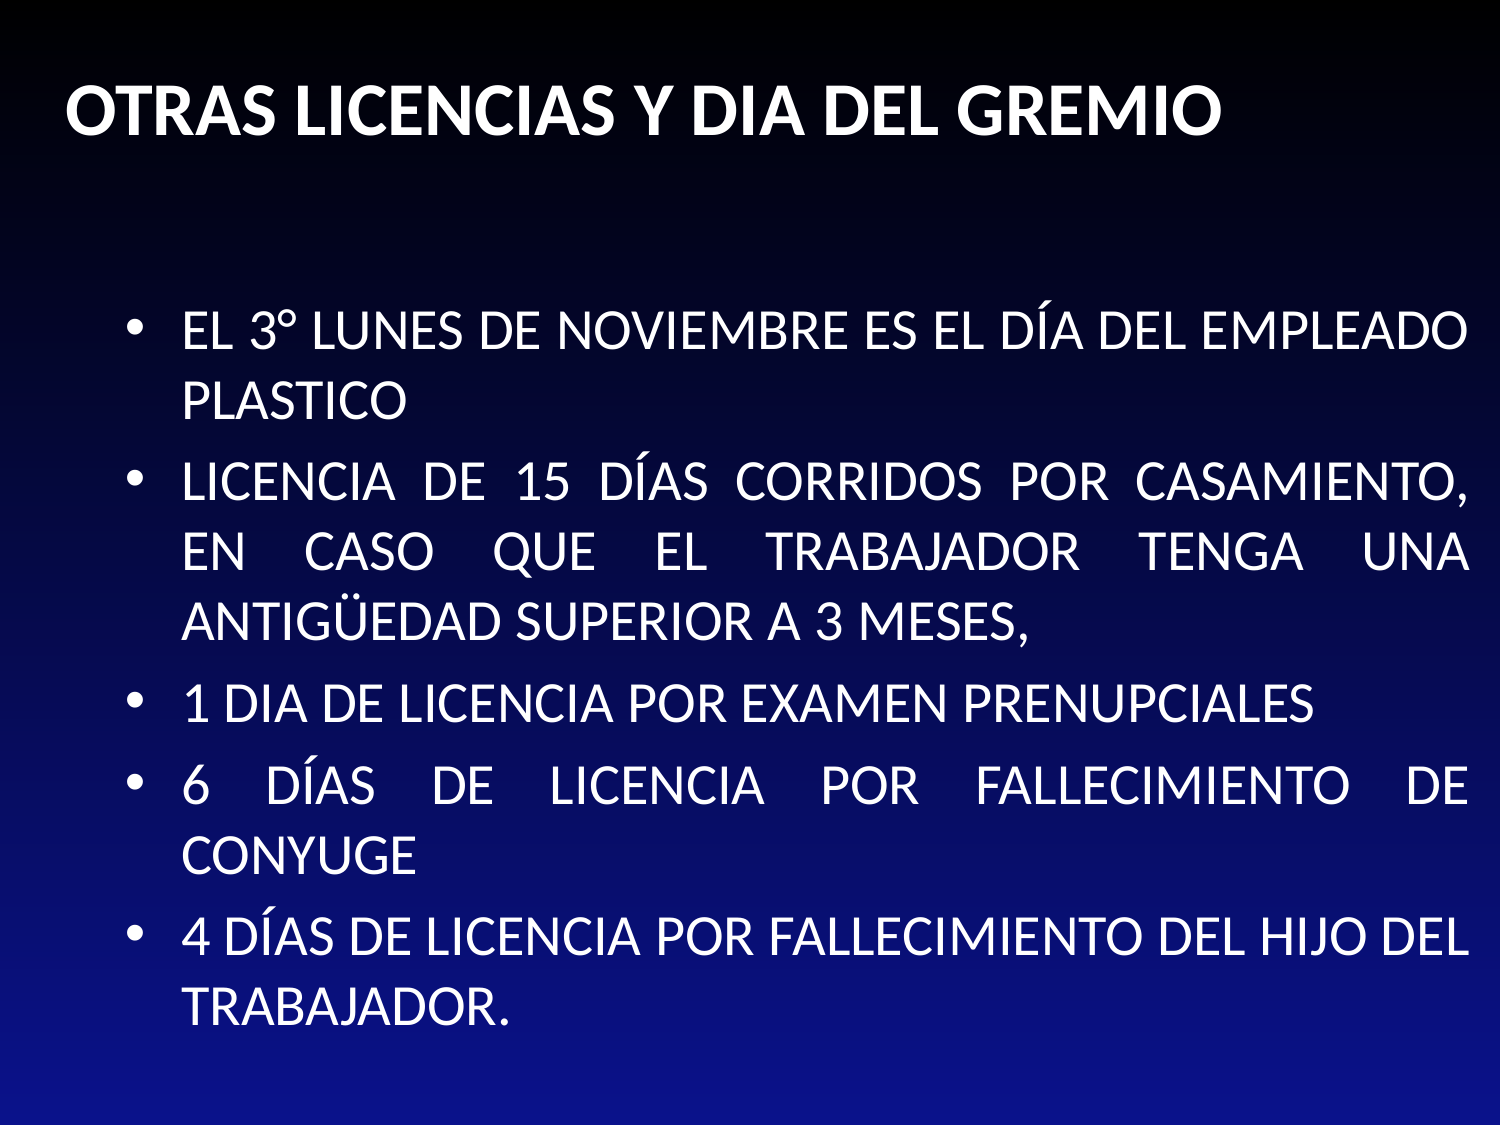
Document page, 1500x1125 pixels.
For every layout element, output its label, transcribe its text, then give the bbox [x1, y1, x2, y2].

title OTRAS LICENCIAS Y DIA DEL GREMIO [0, 58, 1376, 213]
list EL 3° LUNES DE NOVIEMBRE ES EL DÍA DEL EMPLEADO PLASTICO LICENCIA DE 15 DÍAS CORRIDOS POR CASAMIENTO, EN CASO QUE EL TRABAJADOR TENGA UNA ANTIGÜEDAD SUPERIOR A 3 MESES, 1 DIA DE LICENCIA POR EXAMEN PRENUPCIALES 6 DÍAS DE LICENCIA POR FALLECIMIENTO DE CONYUGE 4 DÍAS DE LICENCIA POR FALLECIMIENTO DEL HIJO DEL TRABAJADOR. [124, 290, 1471, 1034]
